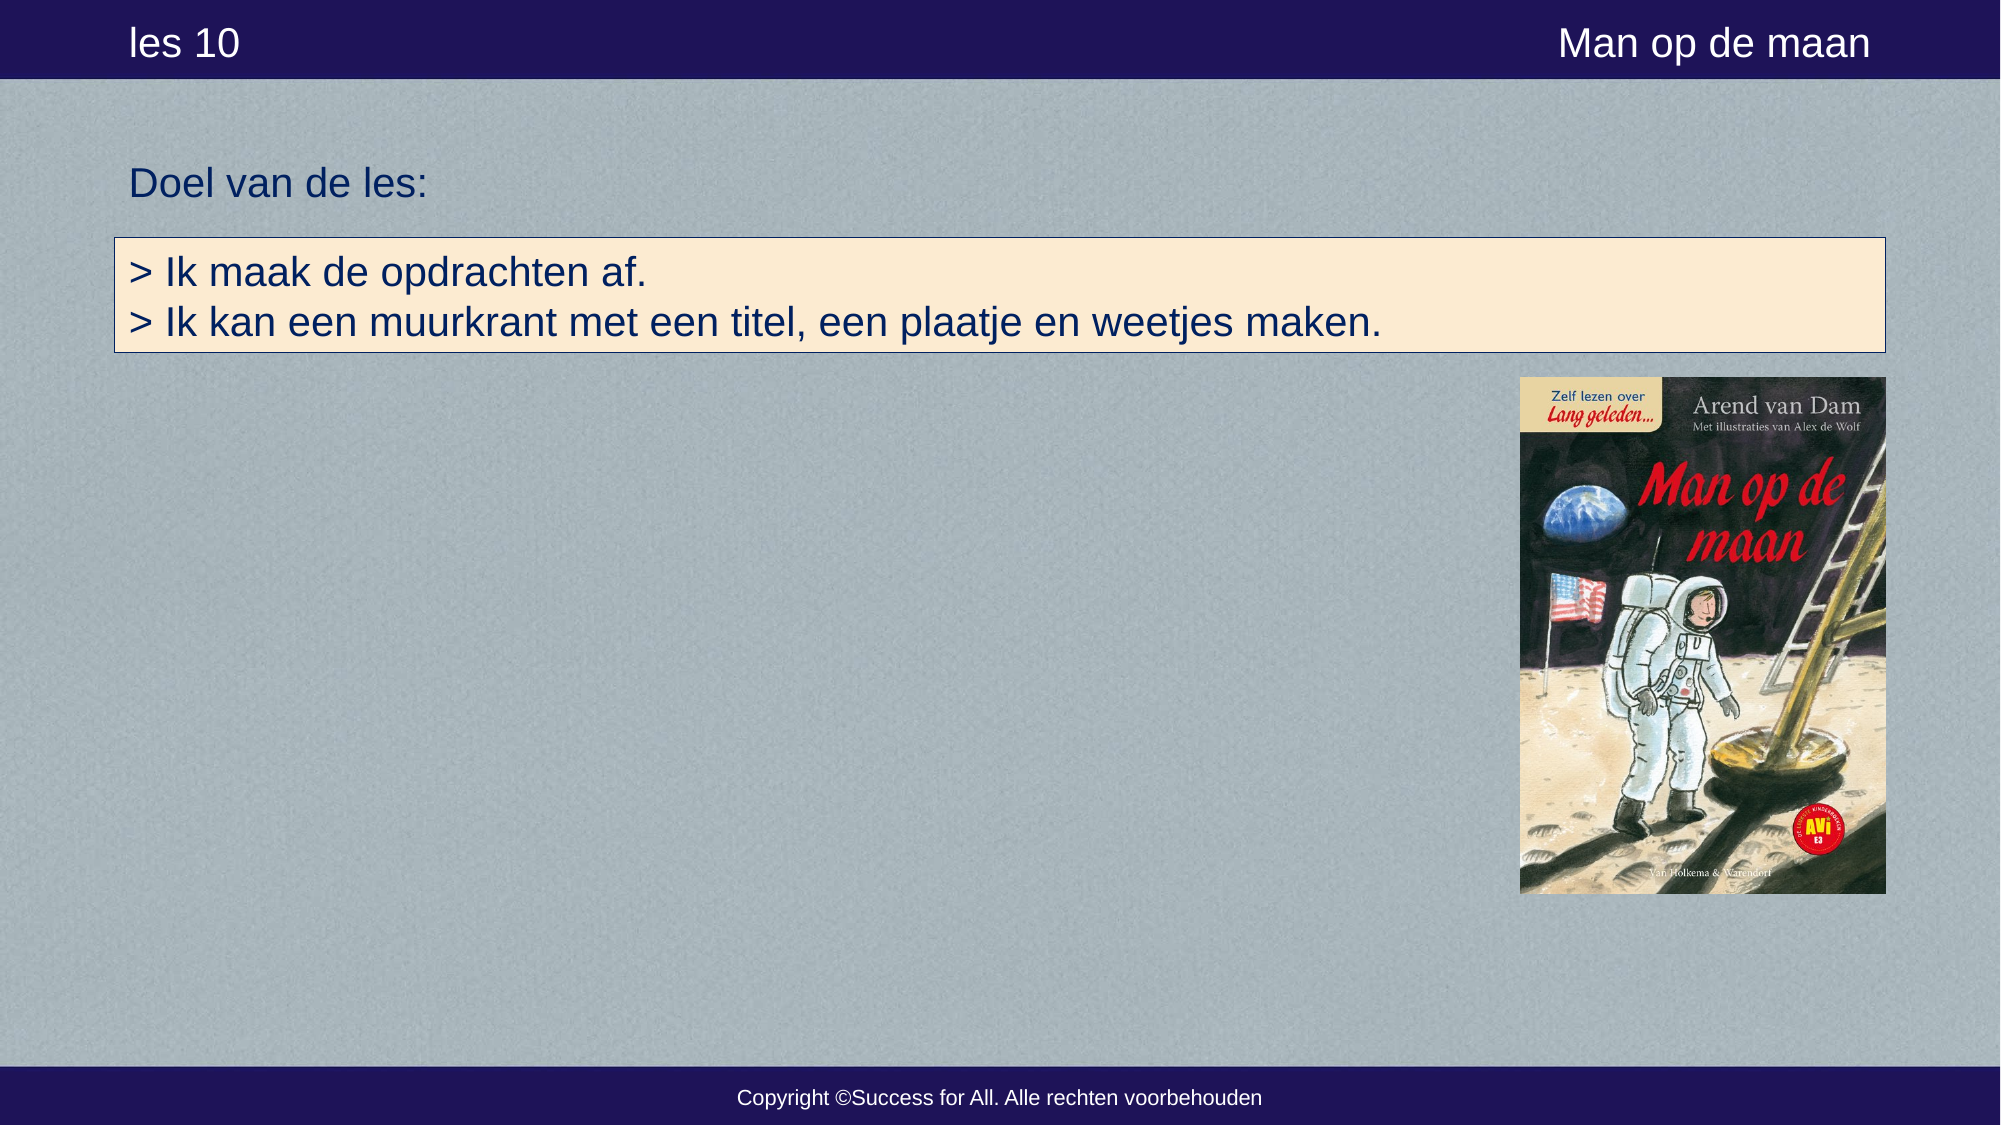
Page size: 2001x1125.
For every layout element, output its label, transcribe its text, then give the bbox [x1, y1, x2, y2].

text_box Copyright ©Success for All. Alle rechten voorbehouden [0, 1076, 2000, 1125]
text_box Man op de maan [999, 8, 1886, 73]
text_box les 10 [114, 8, 354, 73]
text_box Doel van de les: [113, 148, 1635, 214]
picture [0, 0, 2001, 1125]
text_box > Ik maak de opdrachten af. > Ik kan een muurkrant met een titel, een plaatje en weetjes maken. [114, 237, 1886, 353]
